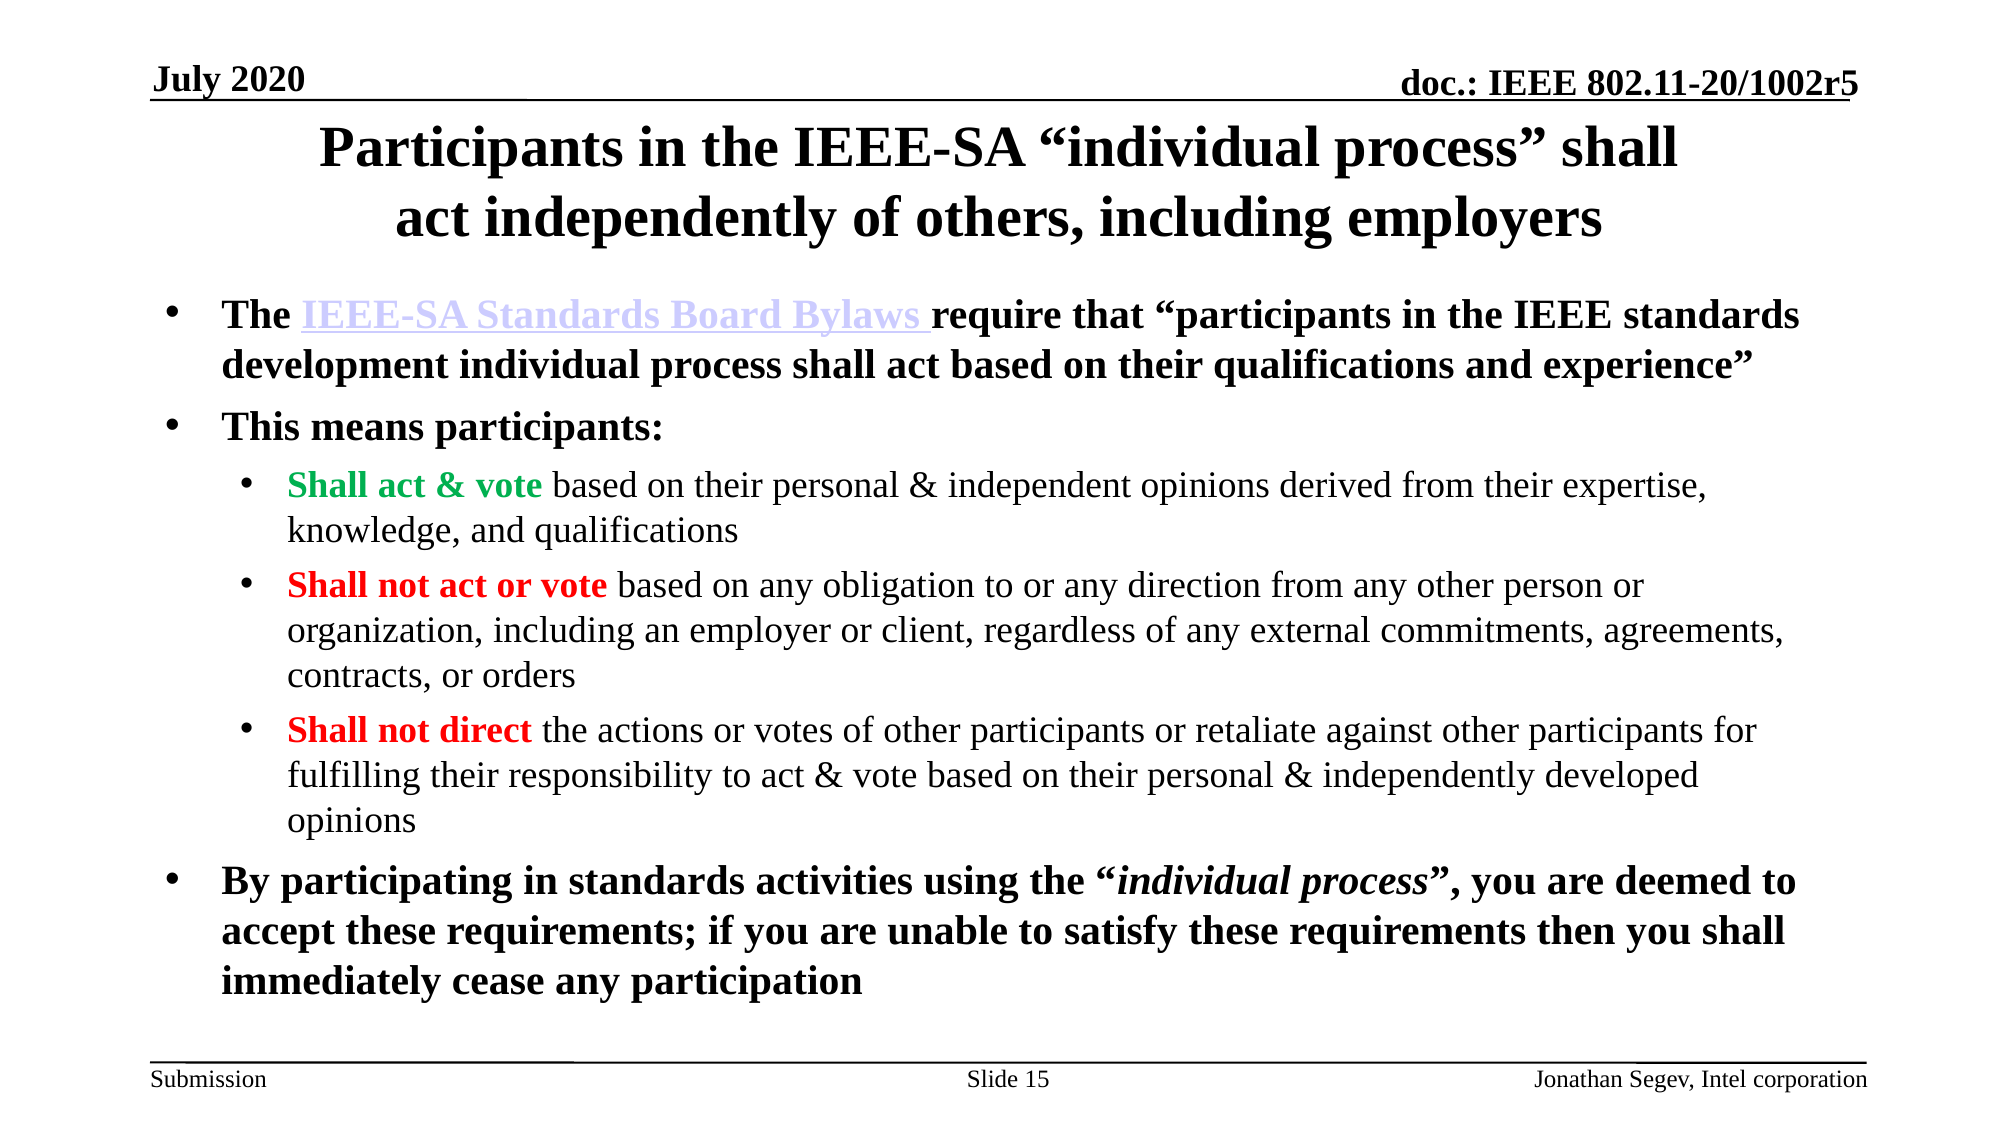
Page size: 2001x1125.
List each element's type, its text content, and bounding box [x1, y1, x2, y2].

slide_number Slide 15 [950, 1061, 1067, 1123]
list The IEEE-SA Standards Board Bylaws require that “participants in the IEEE standards development individual process shall act based on their qualifications and experience” This means participants: Shall act & vote based on their personal & independent opinions derived from their expertise, knowledge, and qualifications Shall not act or vote based on any obligation to or any direction from any other person or organization, including an employer or client, regardless of any external commitments, agreements, contracts, or orders Shall not direct the actions or votes of other participants or retaliate against other participants for fulfilling their responsibility to act & vote based on their personal & independently developed opinions By participating in standards activities using the “individual process”, you are deemed to accept these requirements; if you are unable to satisfy these requirements then you shall immediately cease any participation [149, 278, 1850, 1000]
footer Jonathan Segev, Intel corporation [1171, 1061, 1869, 1093]
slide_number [152, 54, 563, 100]
title Participants in the IEEE-SA “individual process” shall act independently of others, including employers [149, 112, 1850, 244]
